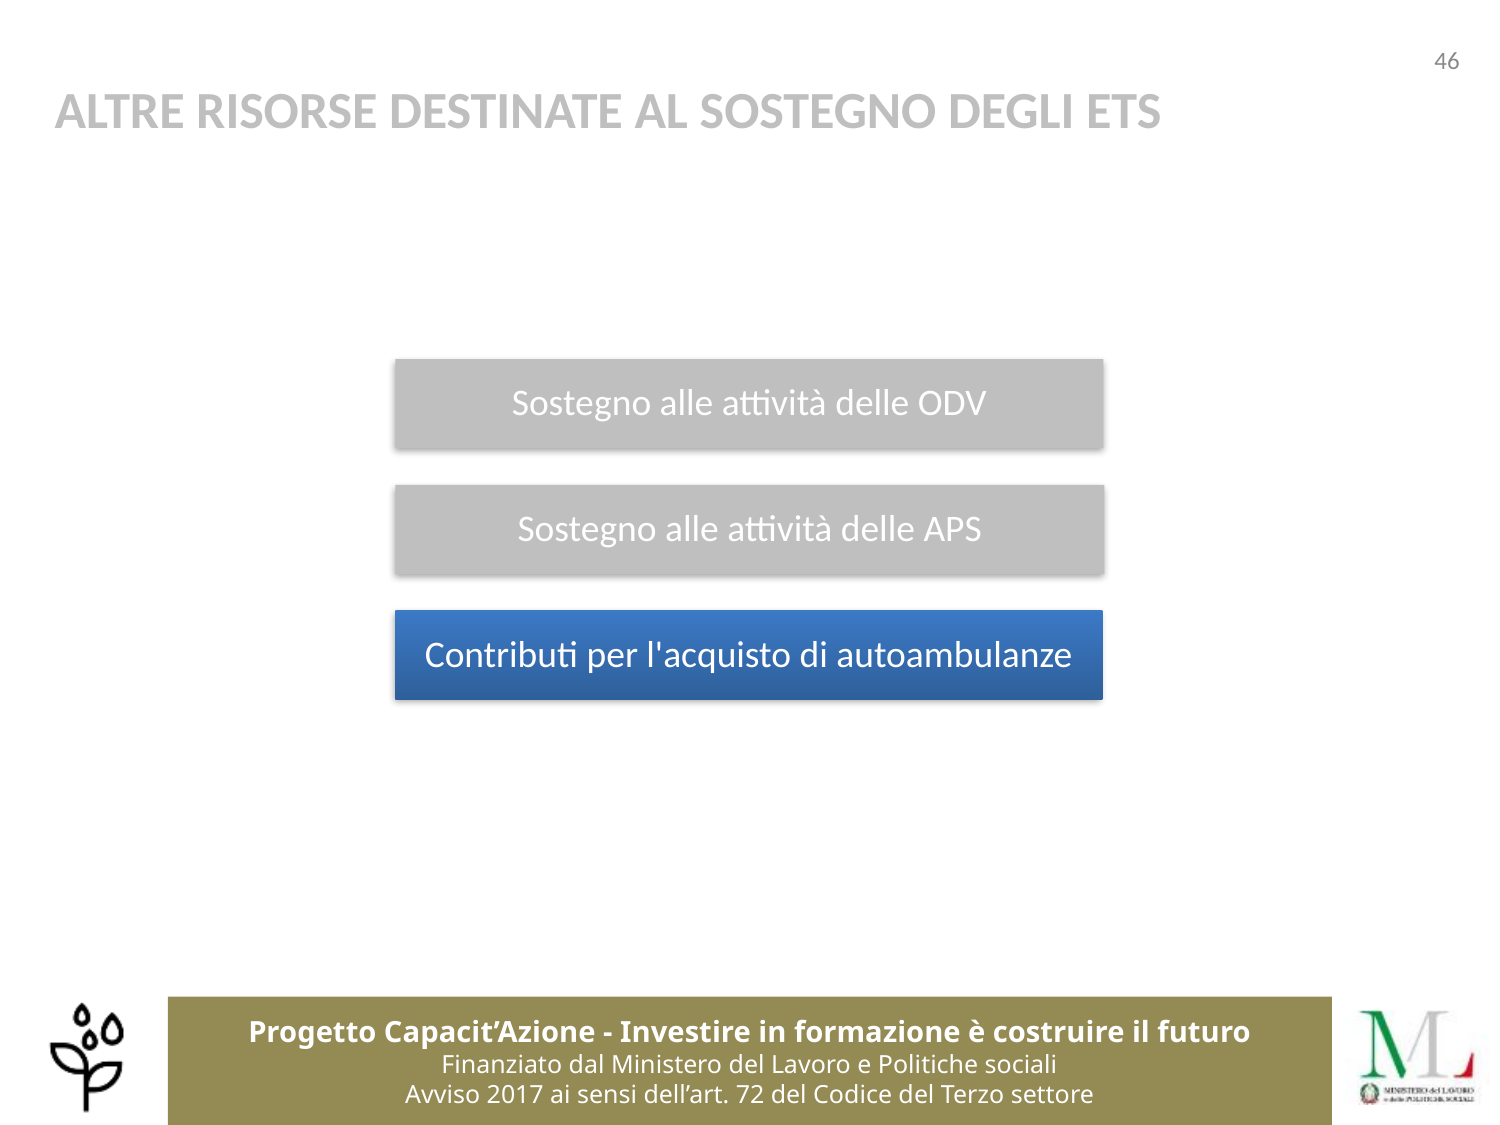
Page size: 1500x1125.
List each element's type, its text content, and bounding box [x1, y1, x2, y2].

picture [47, 1002, 129, 1113]
text_box Progetto Capacit’Azione - Investire in formazione è costruire il futuro Finanziato dal Ministero del Lavoro e Politiche sociali Avviso 2017 ai sensi dell’art. 72 del Codice del Terzo settore [166, 994, 1334, 1125]
slide_number 46 [1124, 29, 1475, 90]
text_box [394, 272, 1106, 787]
text_box ALTRE RISORSE DESTINATE AL SOSTEGNO DEGLI ETS [39, 69, 1194, 159]
picture [1345, 1009, 1491, 1106]
